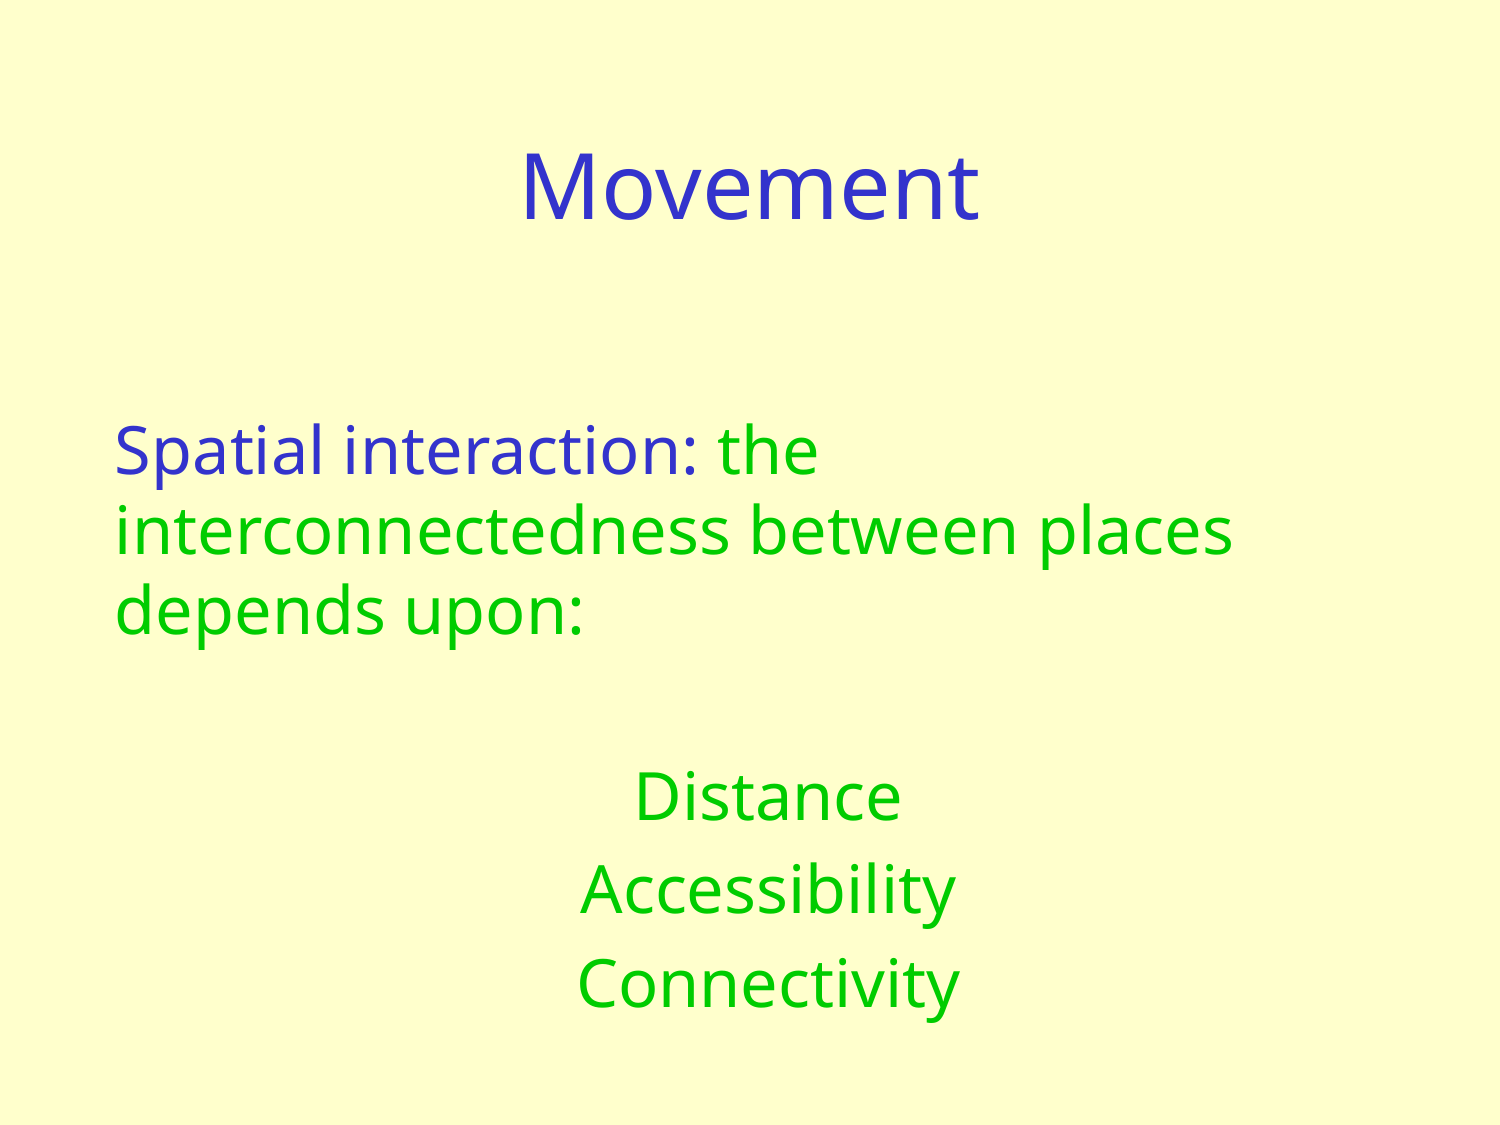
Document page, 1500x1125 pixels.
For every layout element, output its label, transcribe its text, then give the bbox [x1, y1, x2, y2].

title Movement [112, 62, 1388, 304]
subtitle Spatial interaction: the interconnectedness between places depends upon: Distance Accessibility Connectivity [99, 399, 1438, 1025]
